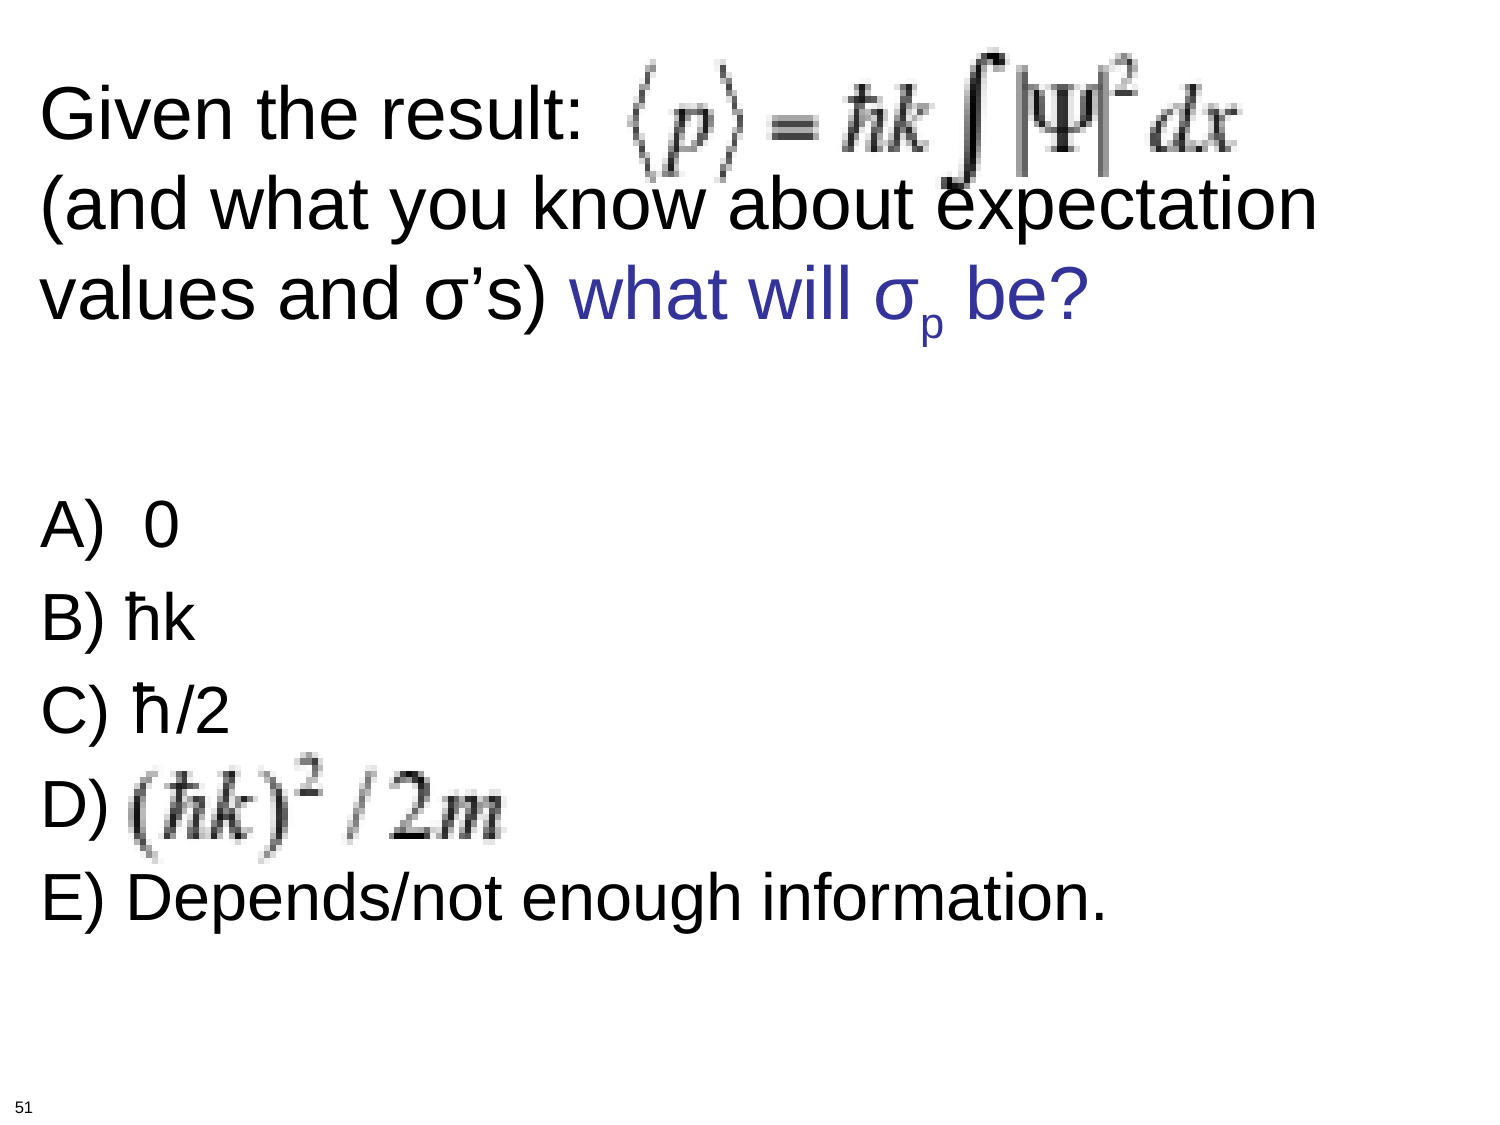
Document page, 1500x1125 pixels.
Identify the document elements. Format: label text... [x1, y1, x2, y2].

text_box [615, 35, 1243, 191]
title Given the result: (and what you know about expectation values and σ’s) what will σp be? [24, 57, 1471, 484]
list A) 0 B) ħk C) ħ/2 D) E) Depends/not enough information. [25, 472, 1472, 953]
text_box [116, 733, 514, 872]
text_box 51 [0, 1089, 50, 1125]
